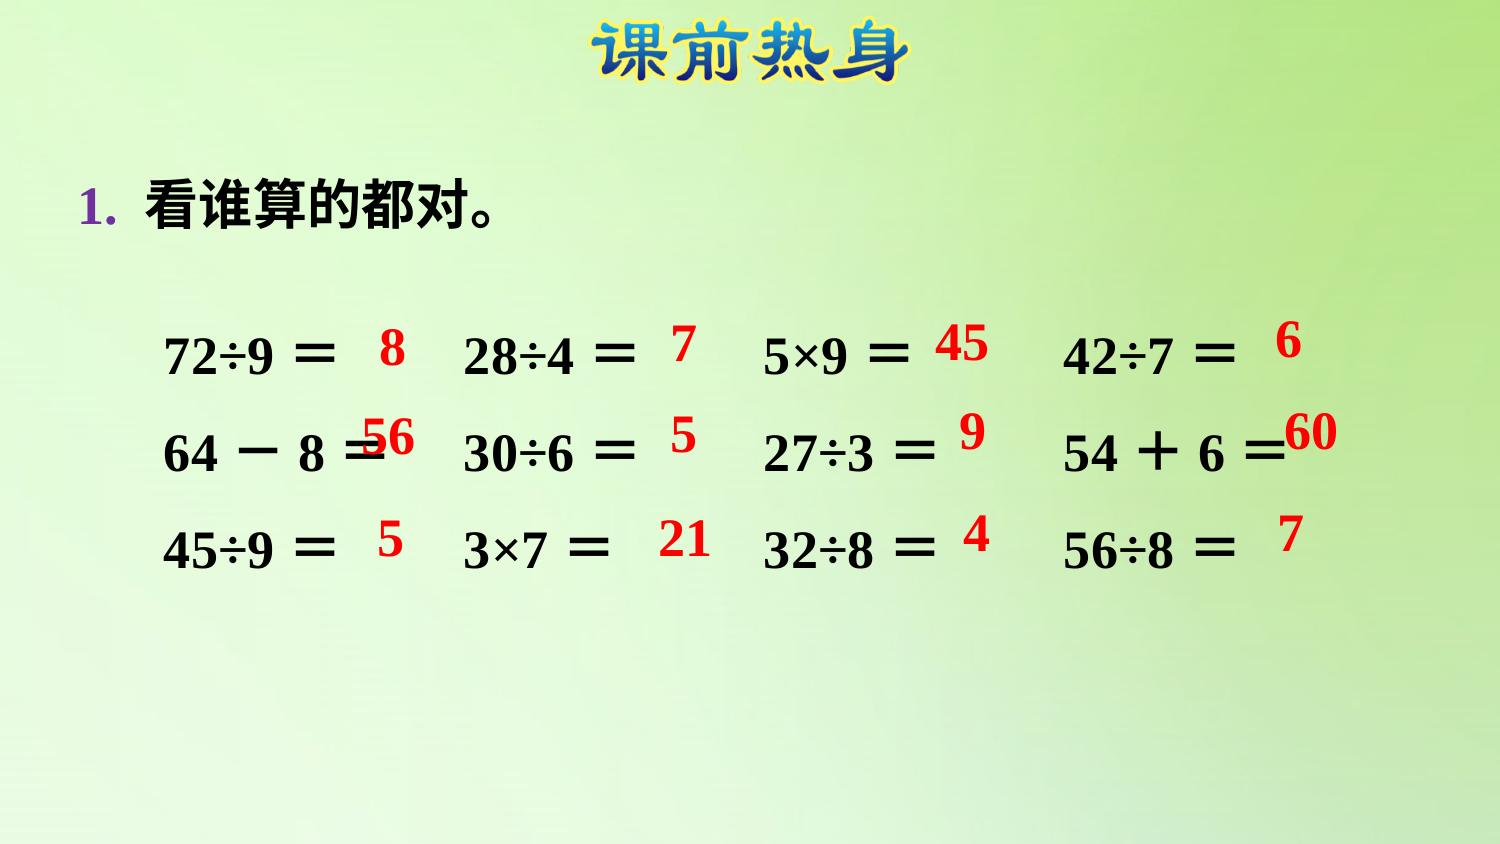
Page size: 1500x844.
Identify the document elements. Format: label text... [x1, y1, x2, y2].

picture [0, 0, 1500, 844]
text_box 45 [920, 299, 1046, 379]
text_box 7 [1262, 489, 1325, 570]
text_box 56 [346, 392, 470, 473]
text_box 72÷9＝ 28÷4＝ 5×9＝ 42÷7＝ 64－8＝ 30÷6＝ 27÷3＝ 54＋6＝ 45÷9＝ 3×7＝ 32÷8＝ 56÷8＝ [149, 280, 1365, 588]
text_box 7 [655, 299, 721, 380]
text_box 5 [363, 494, 436, 575]
text_box 21 [643, 494, 755, 575]
text_box 6 [1260, 296, 1340, 376]
text_box 5 [655, 390, 721, 471]
text_box 9 [945, 388, 1010, 468]
text_box 60 [1269, 388, 1379, 468]
text_box 4 [948, 489, 1010, 570]
text_box 1. 看谁算的都对。 [62, 150, 691, 243]
text_box 8 [364, 304, 430, 384]
